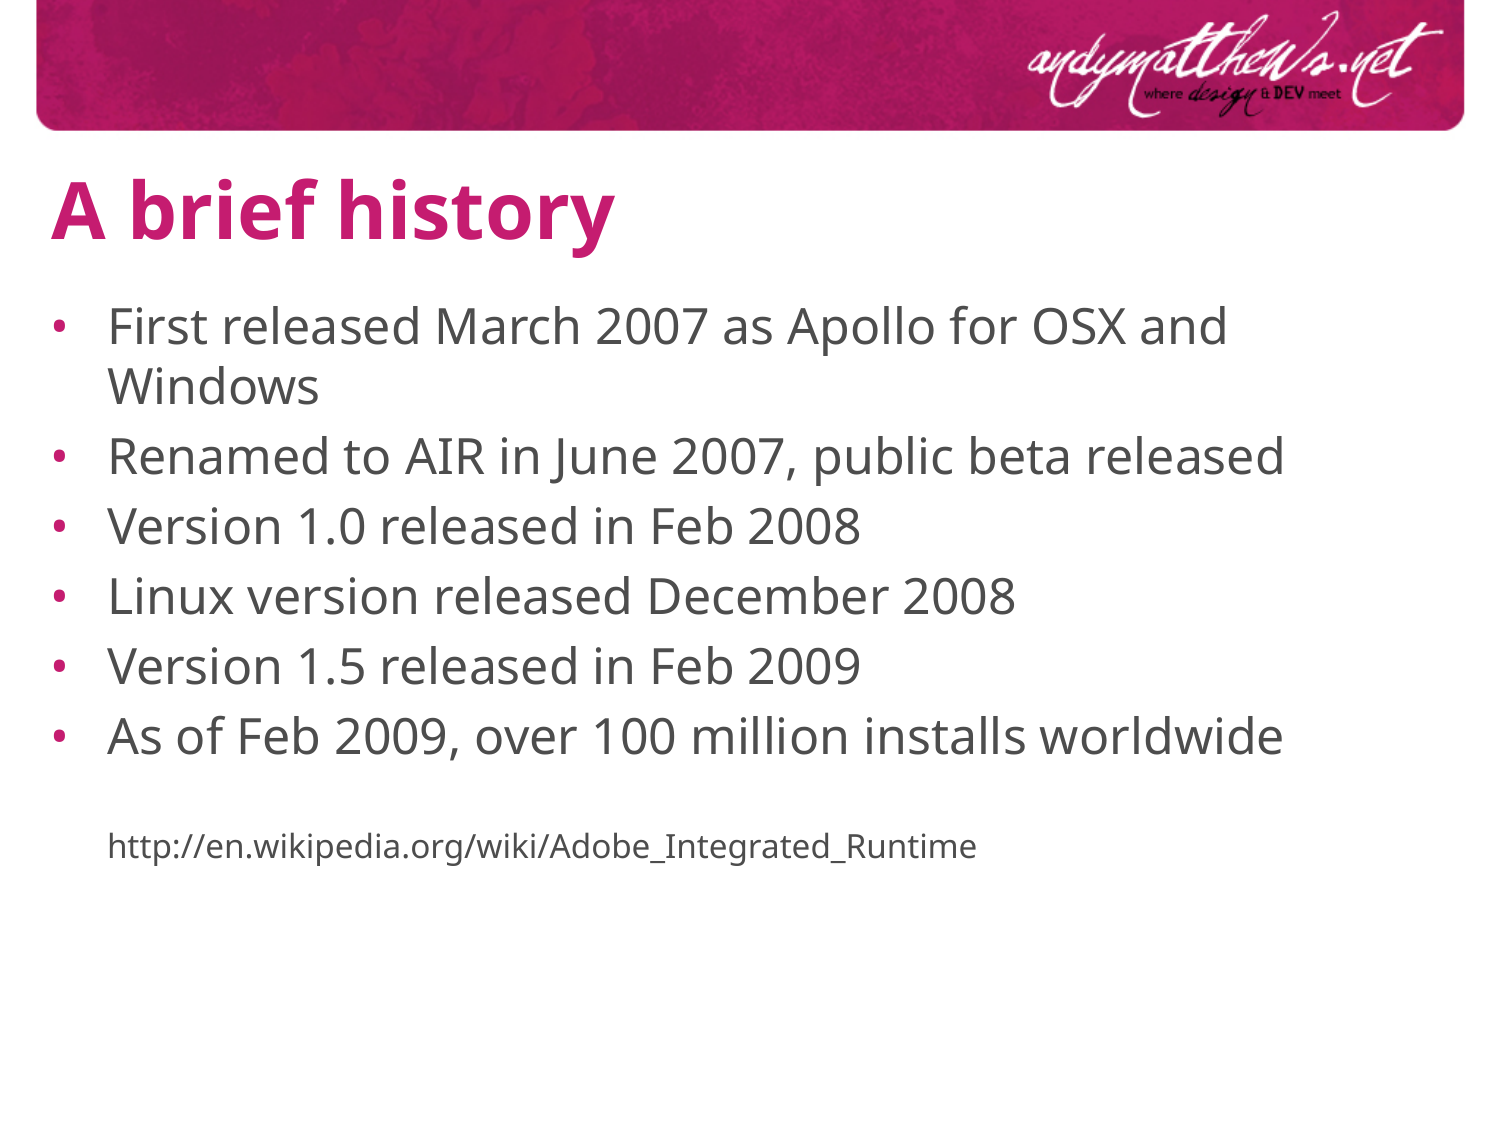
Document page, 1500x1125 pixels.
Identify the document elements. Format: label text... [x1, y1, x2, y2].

text_box First released March 2007 as Apollo for OSX and Windows Renamed to AIR in June 2007, public beta released Version 1.0 released in Feb 2008 Linux version released December 2008 Version 1.5 released in Feb 2009 As of Feb 2009, over 100 million installs worldwide http://en.wikipedia.org/wiki/Adobe_Integrated_Runtime [35, 287, 1465, 1088]
picture [0, 0, 1500, 1125]
title A brief history [36, 149, 1465, 267]
